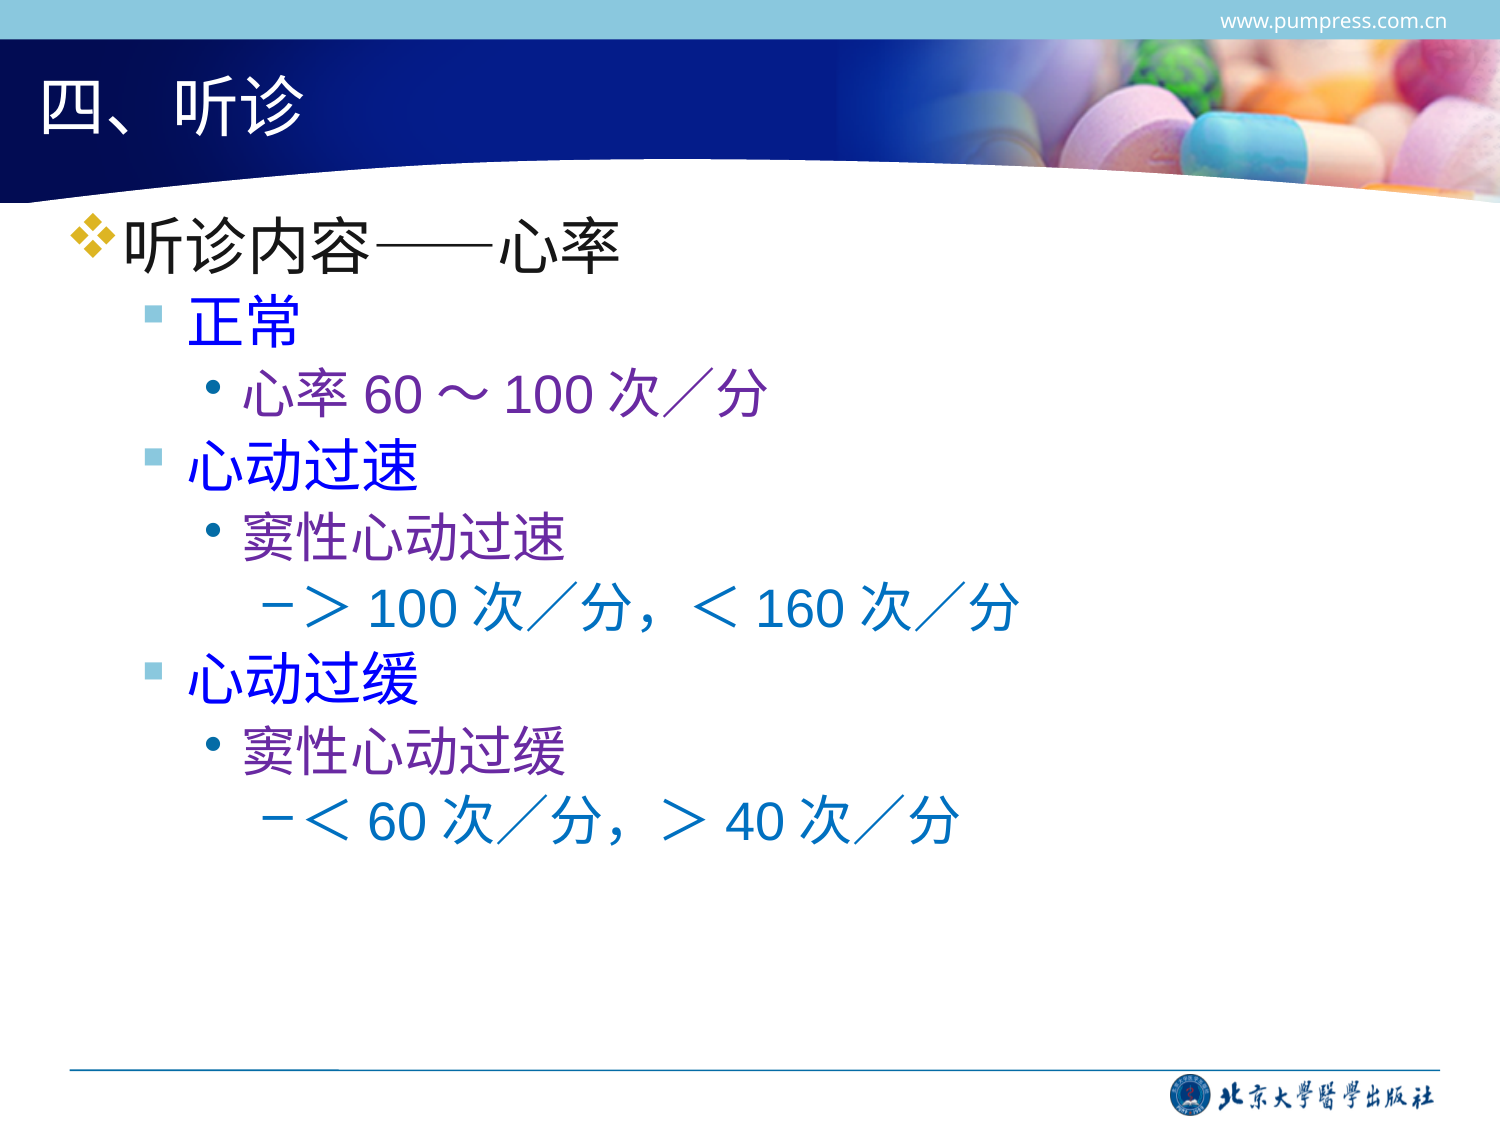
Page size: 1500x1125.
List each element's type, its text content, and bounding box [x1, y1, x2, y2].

picture [1170, 1074, 1436, 1118]
title 四、听诊 [23, 58, 1349, 152]
slide_number www.pumpress.com.cn [1024, 0, 1463, 38]
picture [0, 40, 1500, 203]
list 听诊内容——心率 正常 心率60～100次／分 心动过速 窦性心动过速 ＞100次／分，＜160次／分 心动过缓 窦性心动过缓 ＜60次／分，＞40次／分 [49, 198, 1463, 1026]
